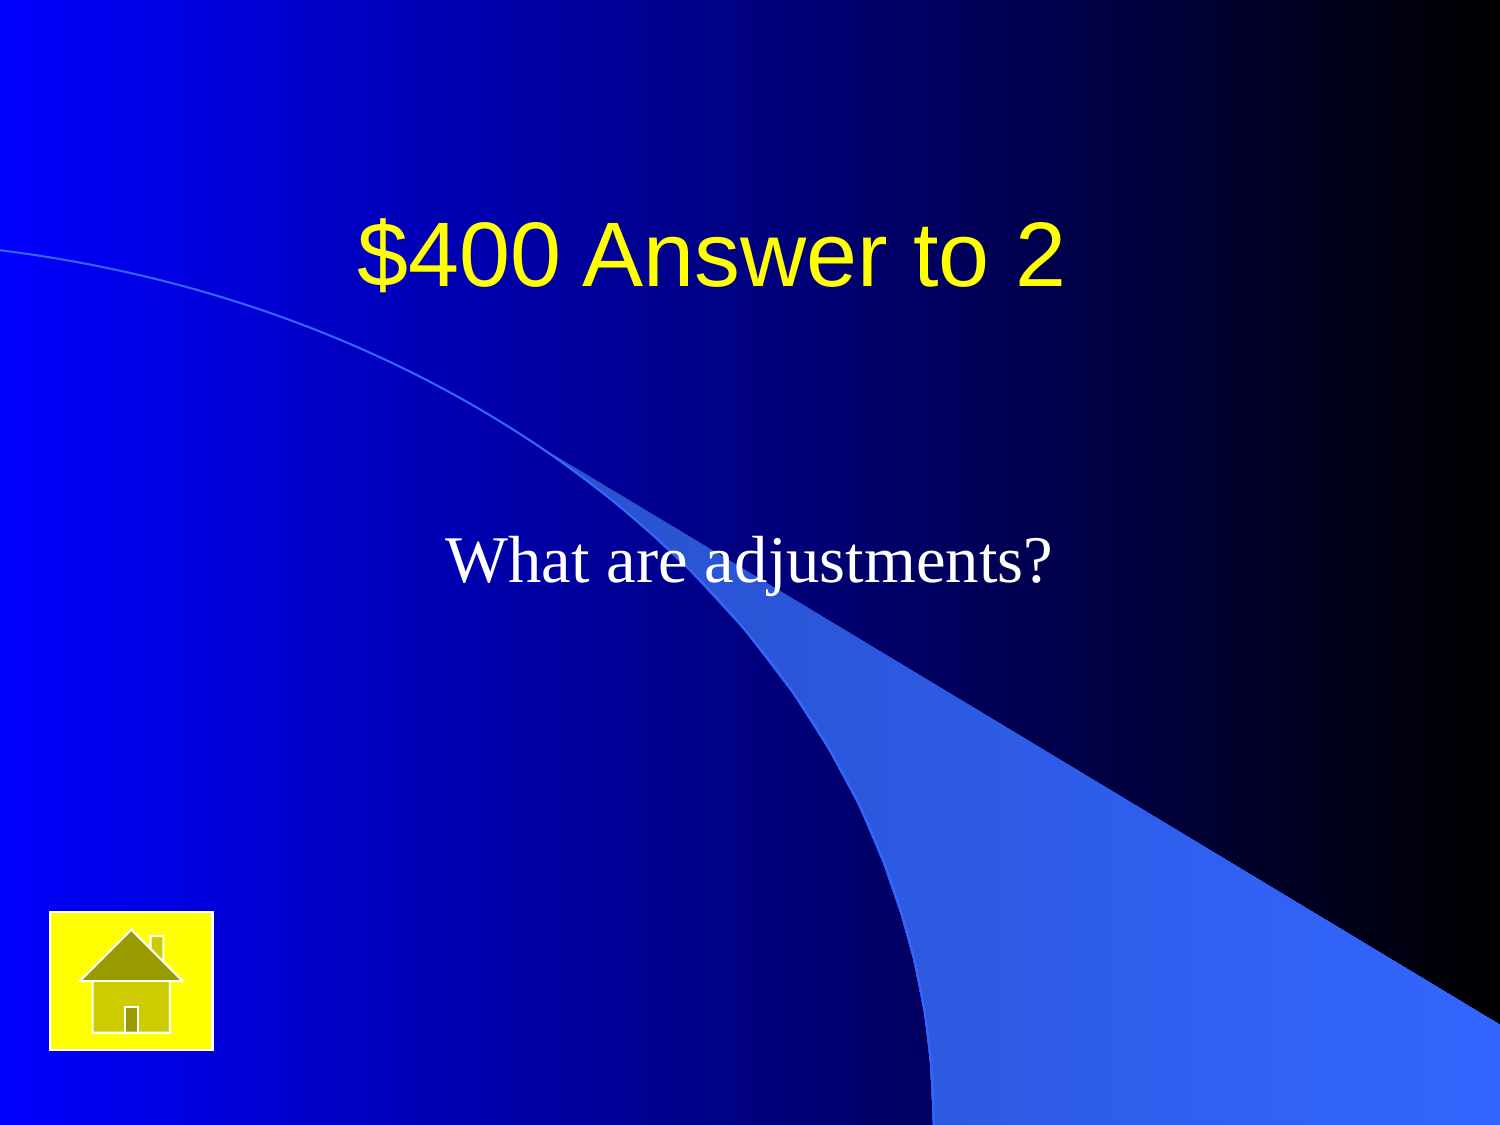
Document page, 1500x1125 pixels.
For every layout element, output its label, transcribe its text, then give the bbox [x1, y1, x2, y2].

title $400 Answer to 2 [74, 124, 1351, 313]
subtitle What are adjustments? [174, 412, 1326, 701]
